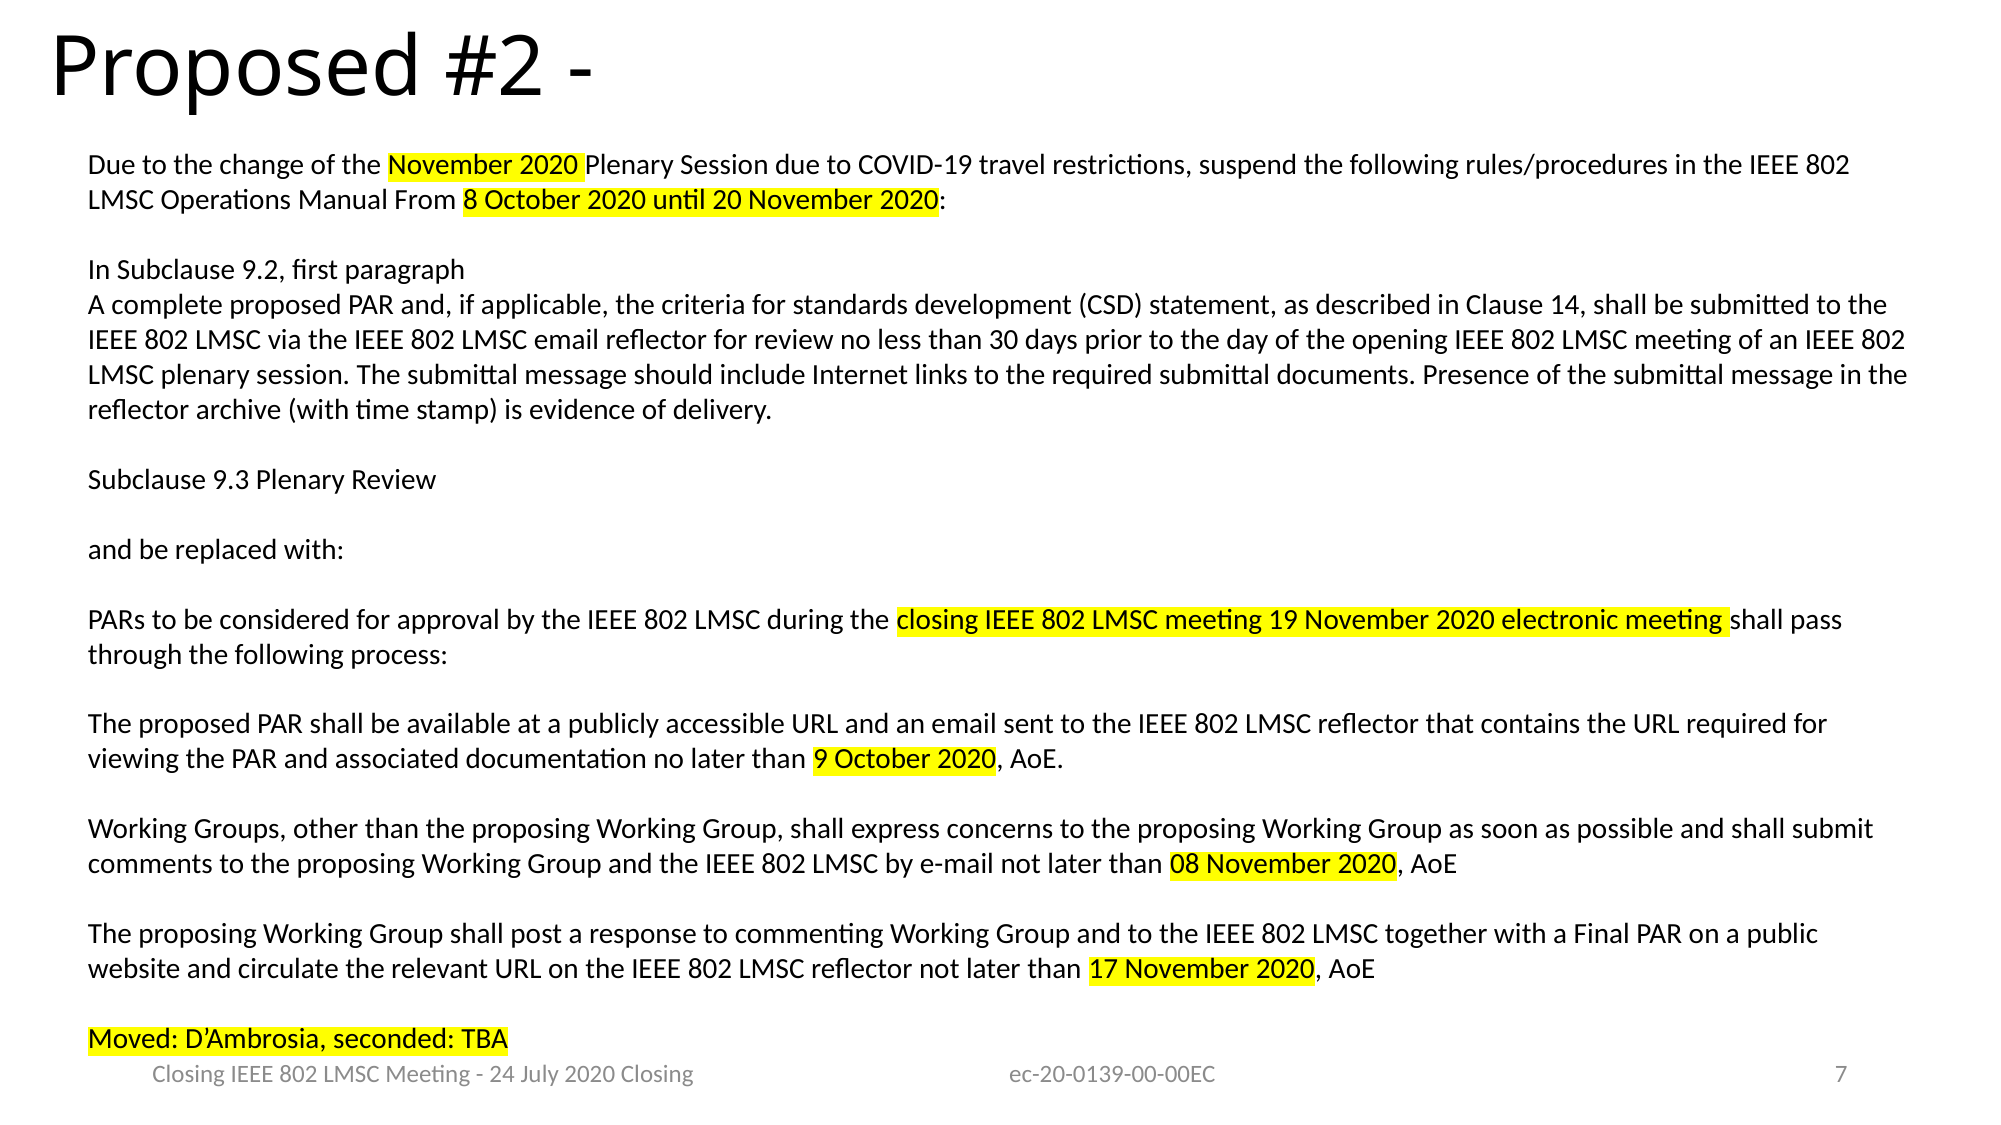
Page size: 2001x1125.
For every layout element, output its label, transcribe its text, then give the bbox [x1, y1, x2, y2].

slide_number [137, 1042, 734, 1103]
title Proposed #2 - [34, 14, 2000, 123]
footer ec-20-0139-00-00EC [887, 1042, 1338, 1103]
slide_number 7 [1412, 1042, 1863, 1103]
text_box Due to the change of the November 2020 Plenary Session due to COVID-19 travel restrictions, suspend the following rules/procedures in the IEEE 802 LMSC Operations Manual From 8 October 2020 until 20 November 2020: In Subclause 9.2, first paragraph A complete proposed PAR and, if applicable, the criteria for standards development (CSD) statement, as described in Clause 14, shall be submitted to the IEEE 802 LMSC via the IEEE 802 LMSC email reflector for review no less than 30 days prior to the day of the opening IEEE 802 LMSC meeting of an IEEE 802 LMSC plenary session. The submittal message should include Internet links to the required submittal documents. Presence of the submittal message in the reflector archive (with time stamp) is evidence of delivery. Subclause 9.3 Plenary Review and be replaced with: PARs to be considered for approval by the IEEE 802 LMSC during the closing IEEE 802 LMSC meeting 19 November 2020 electronic meeting shall pass through the following process: The proposed PAR shall be available at a publicly accessible URL and an email sent to the IEEE 802 LMSC reflector that contains the URL required for viewing the PAR and associated documentation no later than 9 October 2020, AoE. Working Groups, other than the proposing Working Group, shall express concerns to the proposing Working Group as soon as possible and shall submit comments to the proposing Working Group and the IEEE 802 LMSC by e-mail not later than 08 November 2020, AoE The proposing Working Group shall post a response to commenting Working Group and to the IEEE 802 LMSC together with a Final PAR on a public website and circulate the relevant URL on the IEEE 802 LMSC reflector not later than 17 November 2020, AoE Moved: D’Ambrosia, seconded: TBA [73, 138, 1931, 1062]
